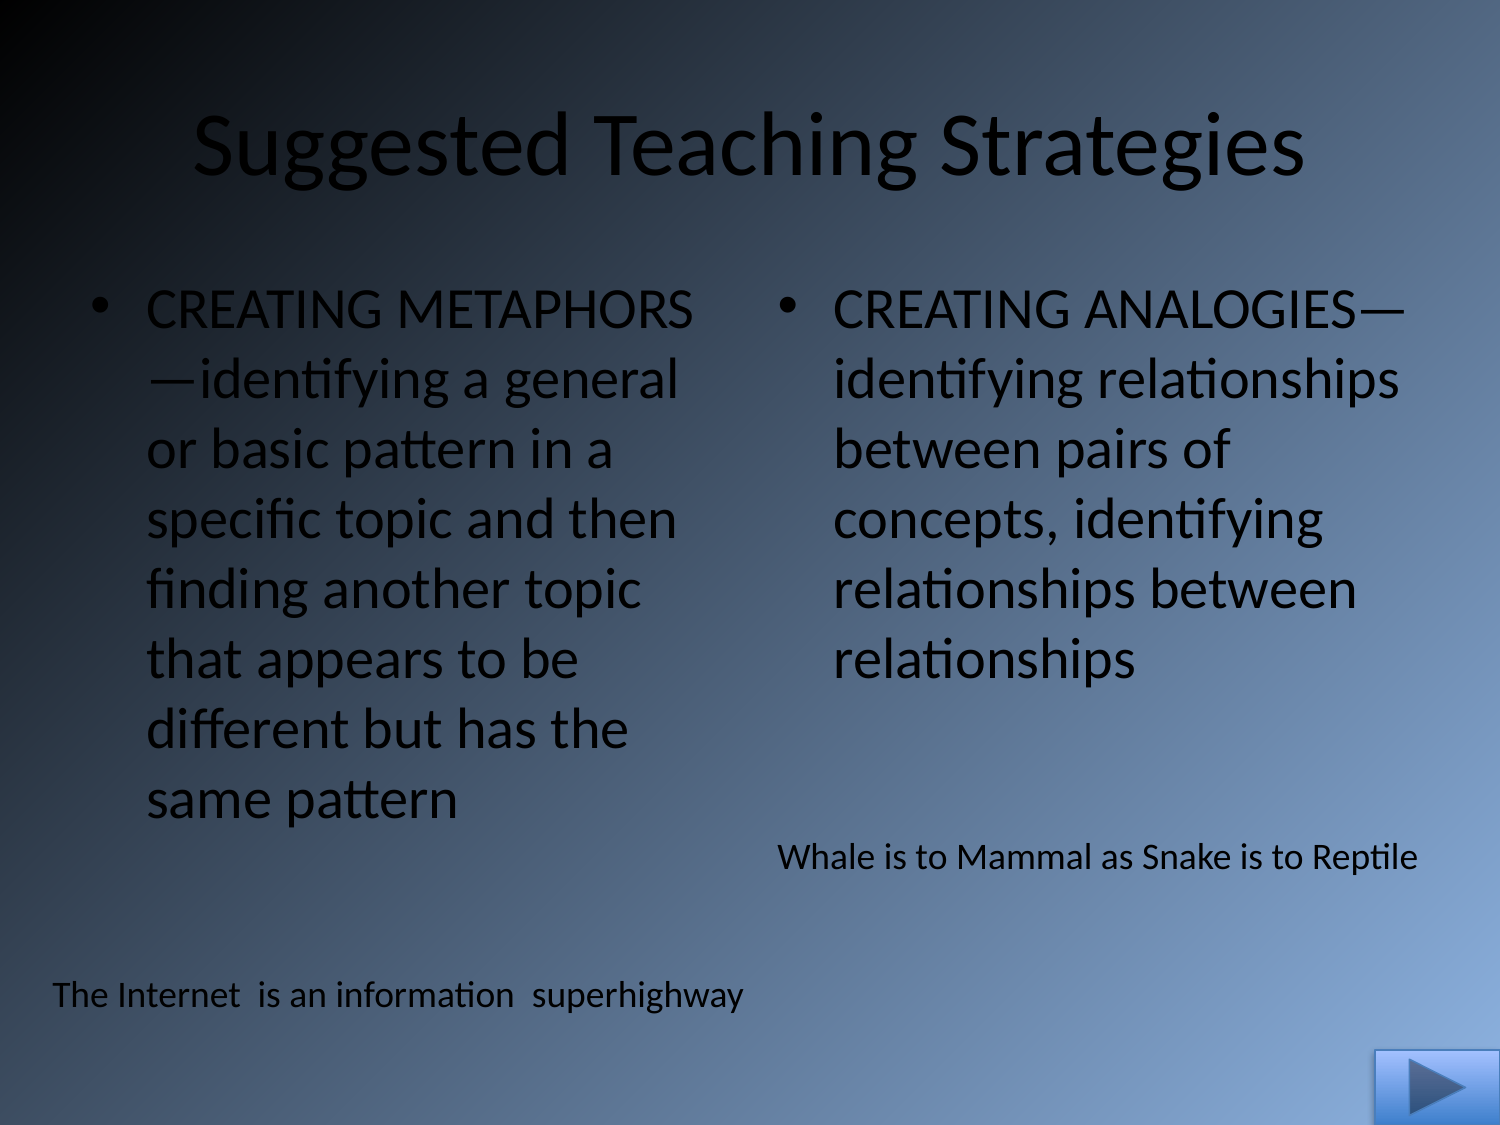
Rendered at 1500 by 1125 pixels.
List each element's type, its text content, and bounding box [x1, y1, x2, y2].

title Suggested Teaching Strategies [75, 45, 1425, 233]
list CREATING ANALOGIES—identifying relationships between pairs of concepts, identifying relationships between relationships [762, 262, 1425, 800]
text_box The Internet is an information superhighway [37, 962, 763, 1023]
text_box Whale is to Mammal as Snake is to Reptile [762, 824, 1463, 885]
text_box [1374, 1049, 1500, 1125]
list CREATING METAPHORS—identifying a general or basic pattern in a specific topic and then finding another topic that appears to be different but has the same pattern [75, 262, 738, 938]
